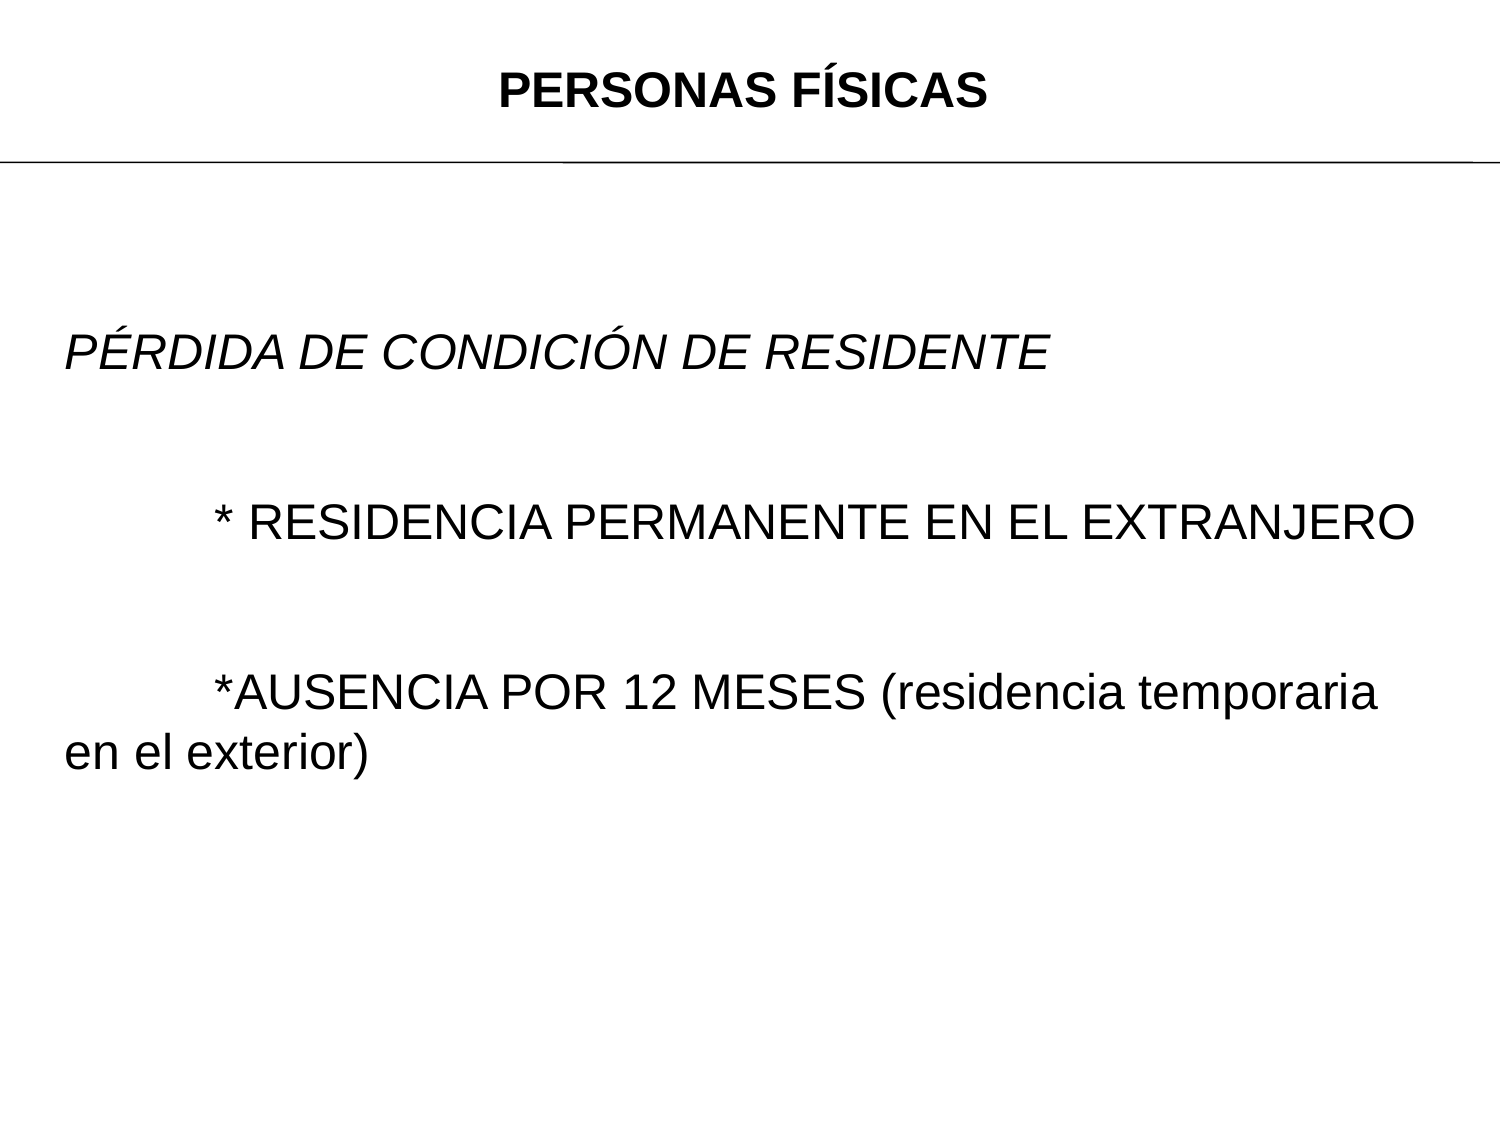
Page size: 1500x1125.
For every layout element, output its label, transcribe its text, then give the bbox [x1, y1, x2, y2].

text_box PÉRDIDA DE CONDICIÓN DE RESIDENTE * RESIDENCIA PERMANENTE EN EL EXTRANJERO *AUSENCIA POR 12 MESES (residencia temporaria en el exterior) [49, 312, 1463, 873]
text_box PERSONAS FÍSICAS [449, 49, 1038, 125]
